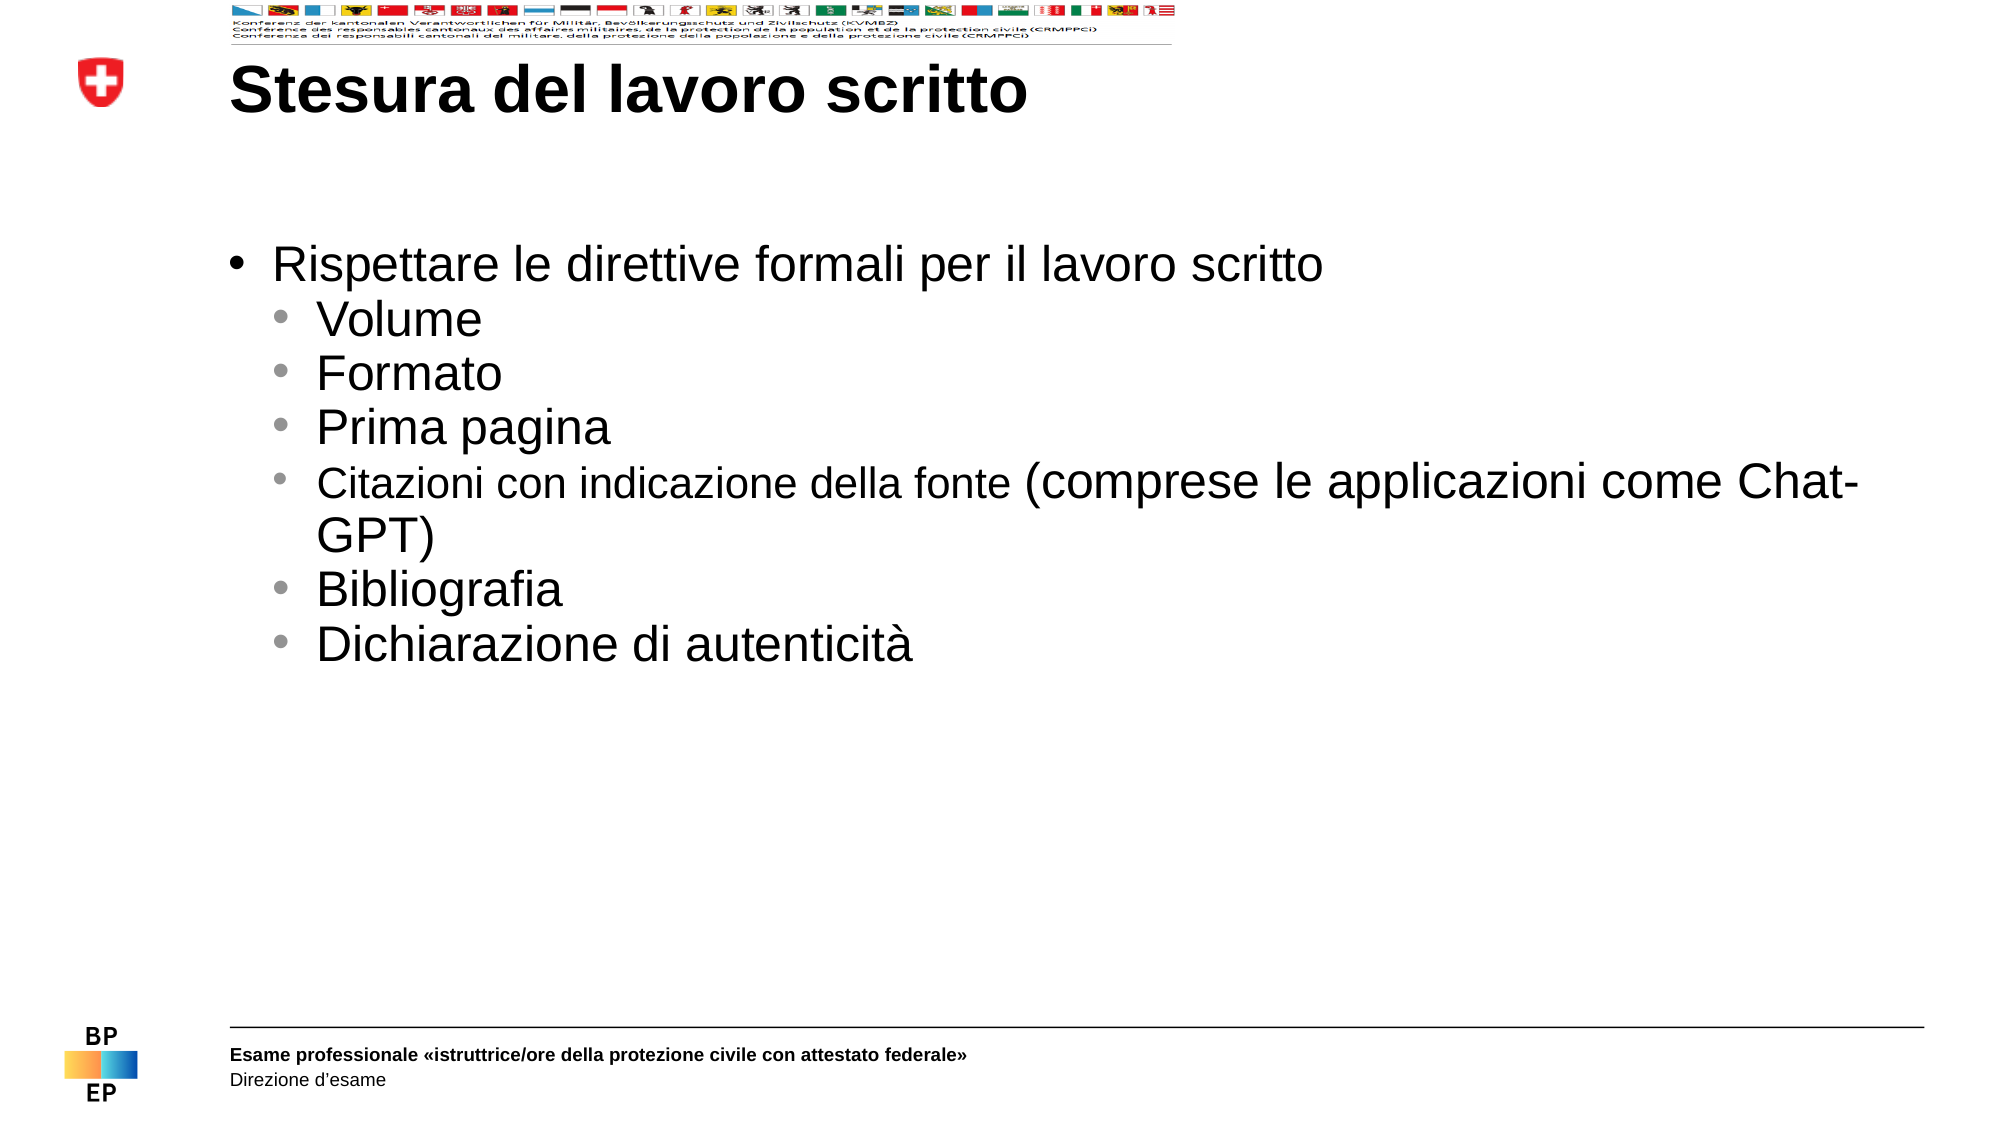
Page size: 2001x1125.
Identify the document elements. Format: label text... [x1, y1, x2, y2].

title Stesura del lavoro scritto [229, 50, 1922, 199]
list Rispettare le direttive formali per il lavoro scritto Volume Formato Prima pagina Citazioni con indicazione della fonte (comprese le applicazioni come Chat-GPT) Bibliografia Dichiarazione di autenticità [228, 237, 1922, 981]
footer Esame professionale «istruttrice/ore della protezione civile con attestato federale» Direzione d’esame [229, 1040, 1177, 1088]
picture [229, 4, 1175, 46]
picture [61, 1021, 140, 1106]
